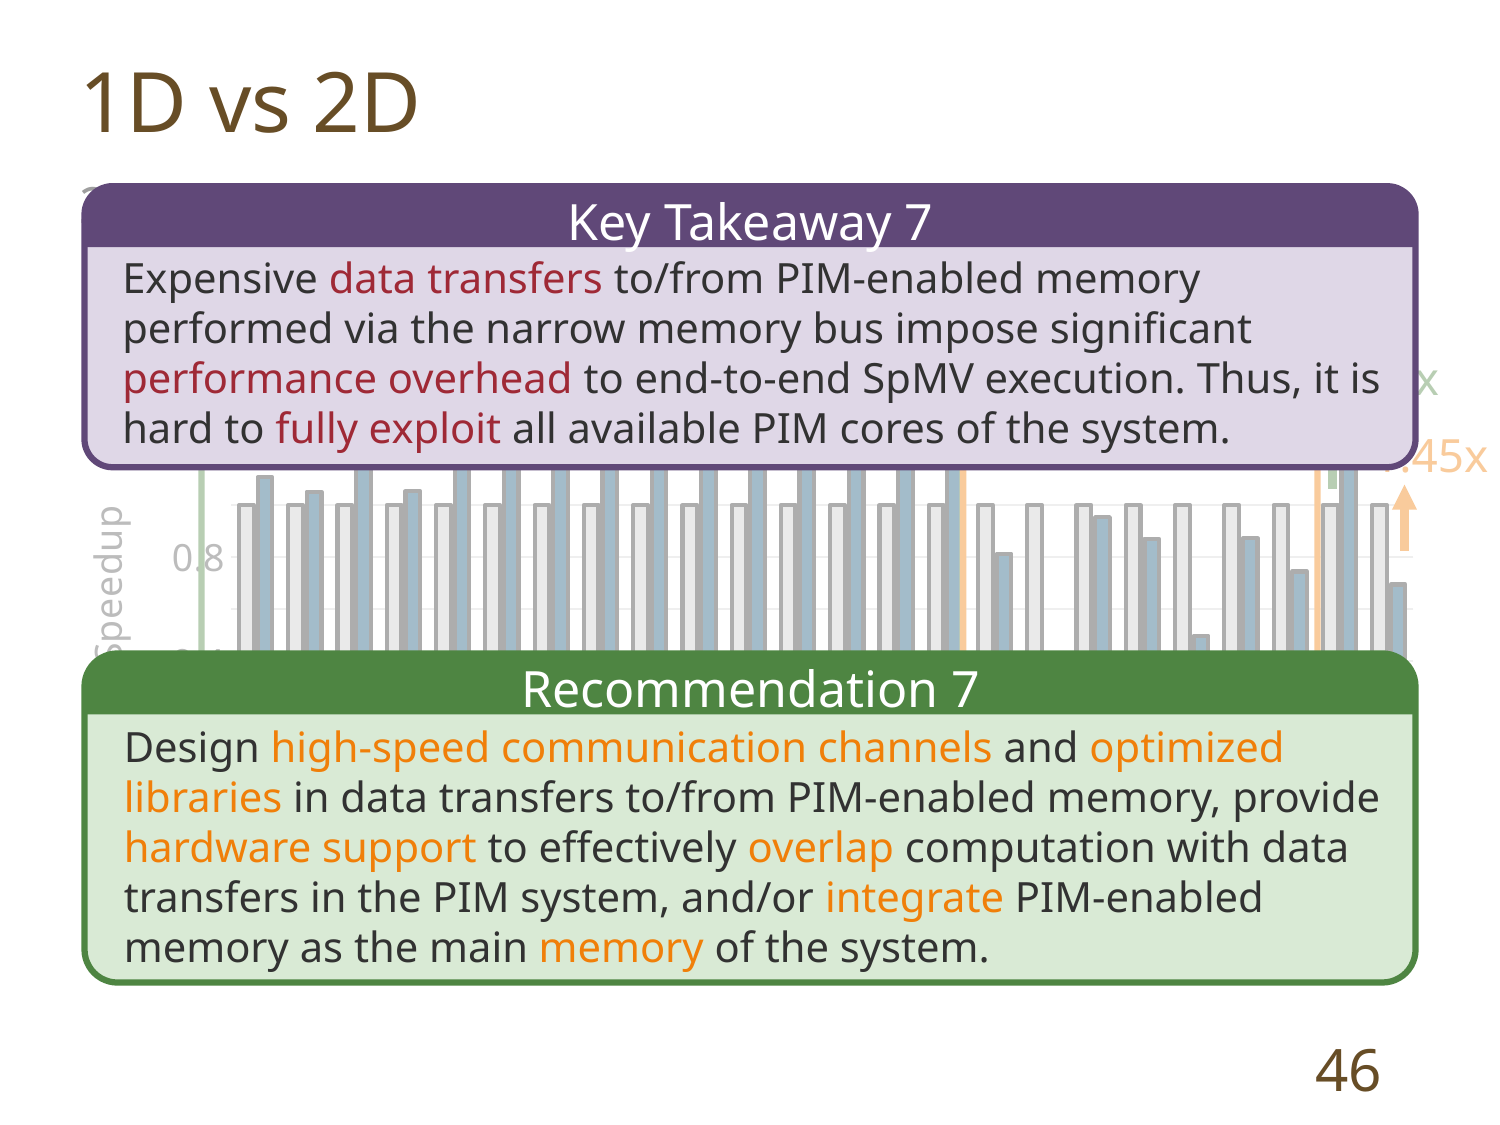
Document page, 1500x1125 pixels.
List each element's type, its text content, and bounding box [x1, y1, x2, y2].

list 2528 PIM Cores, 32-bit float [64, 1039, 1436, 1096]
text_box 1D vs 2D [64, 36, 1442, 138]
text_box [84, 186, 1416, 468]
chart [43, 284, 1442, 884]
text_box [84, 653, 1416, 983]
text_box [27, 138, 1500, 1039]
slide_number 46 [1059, 1042, 1397, 1103]
